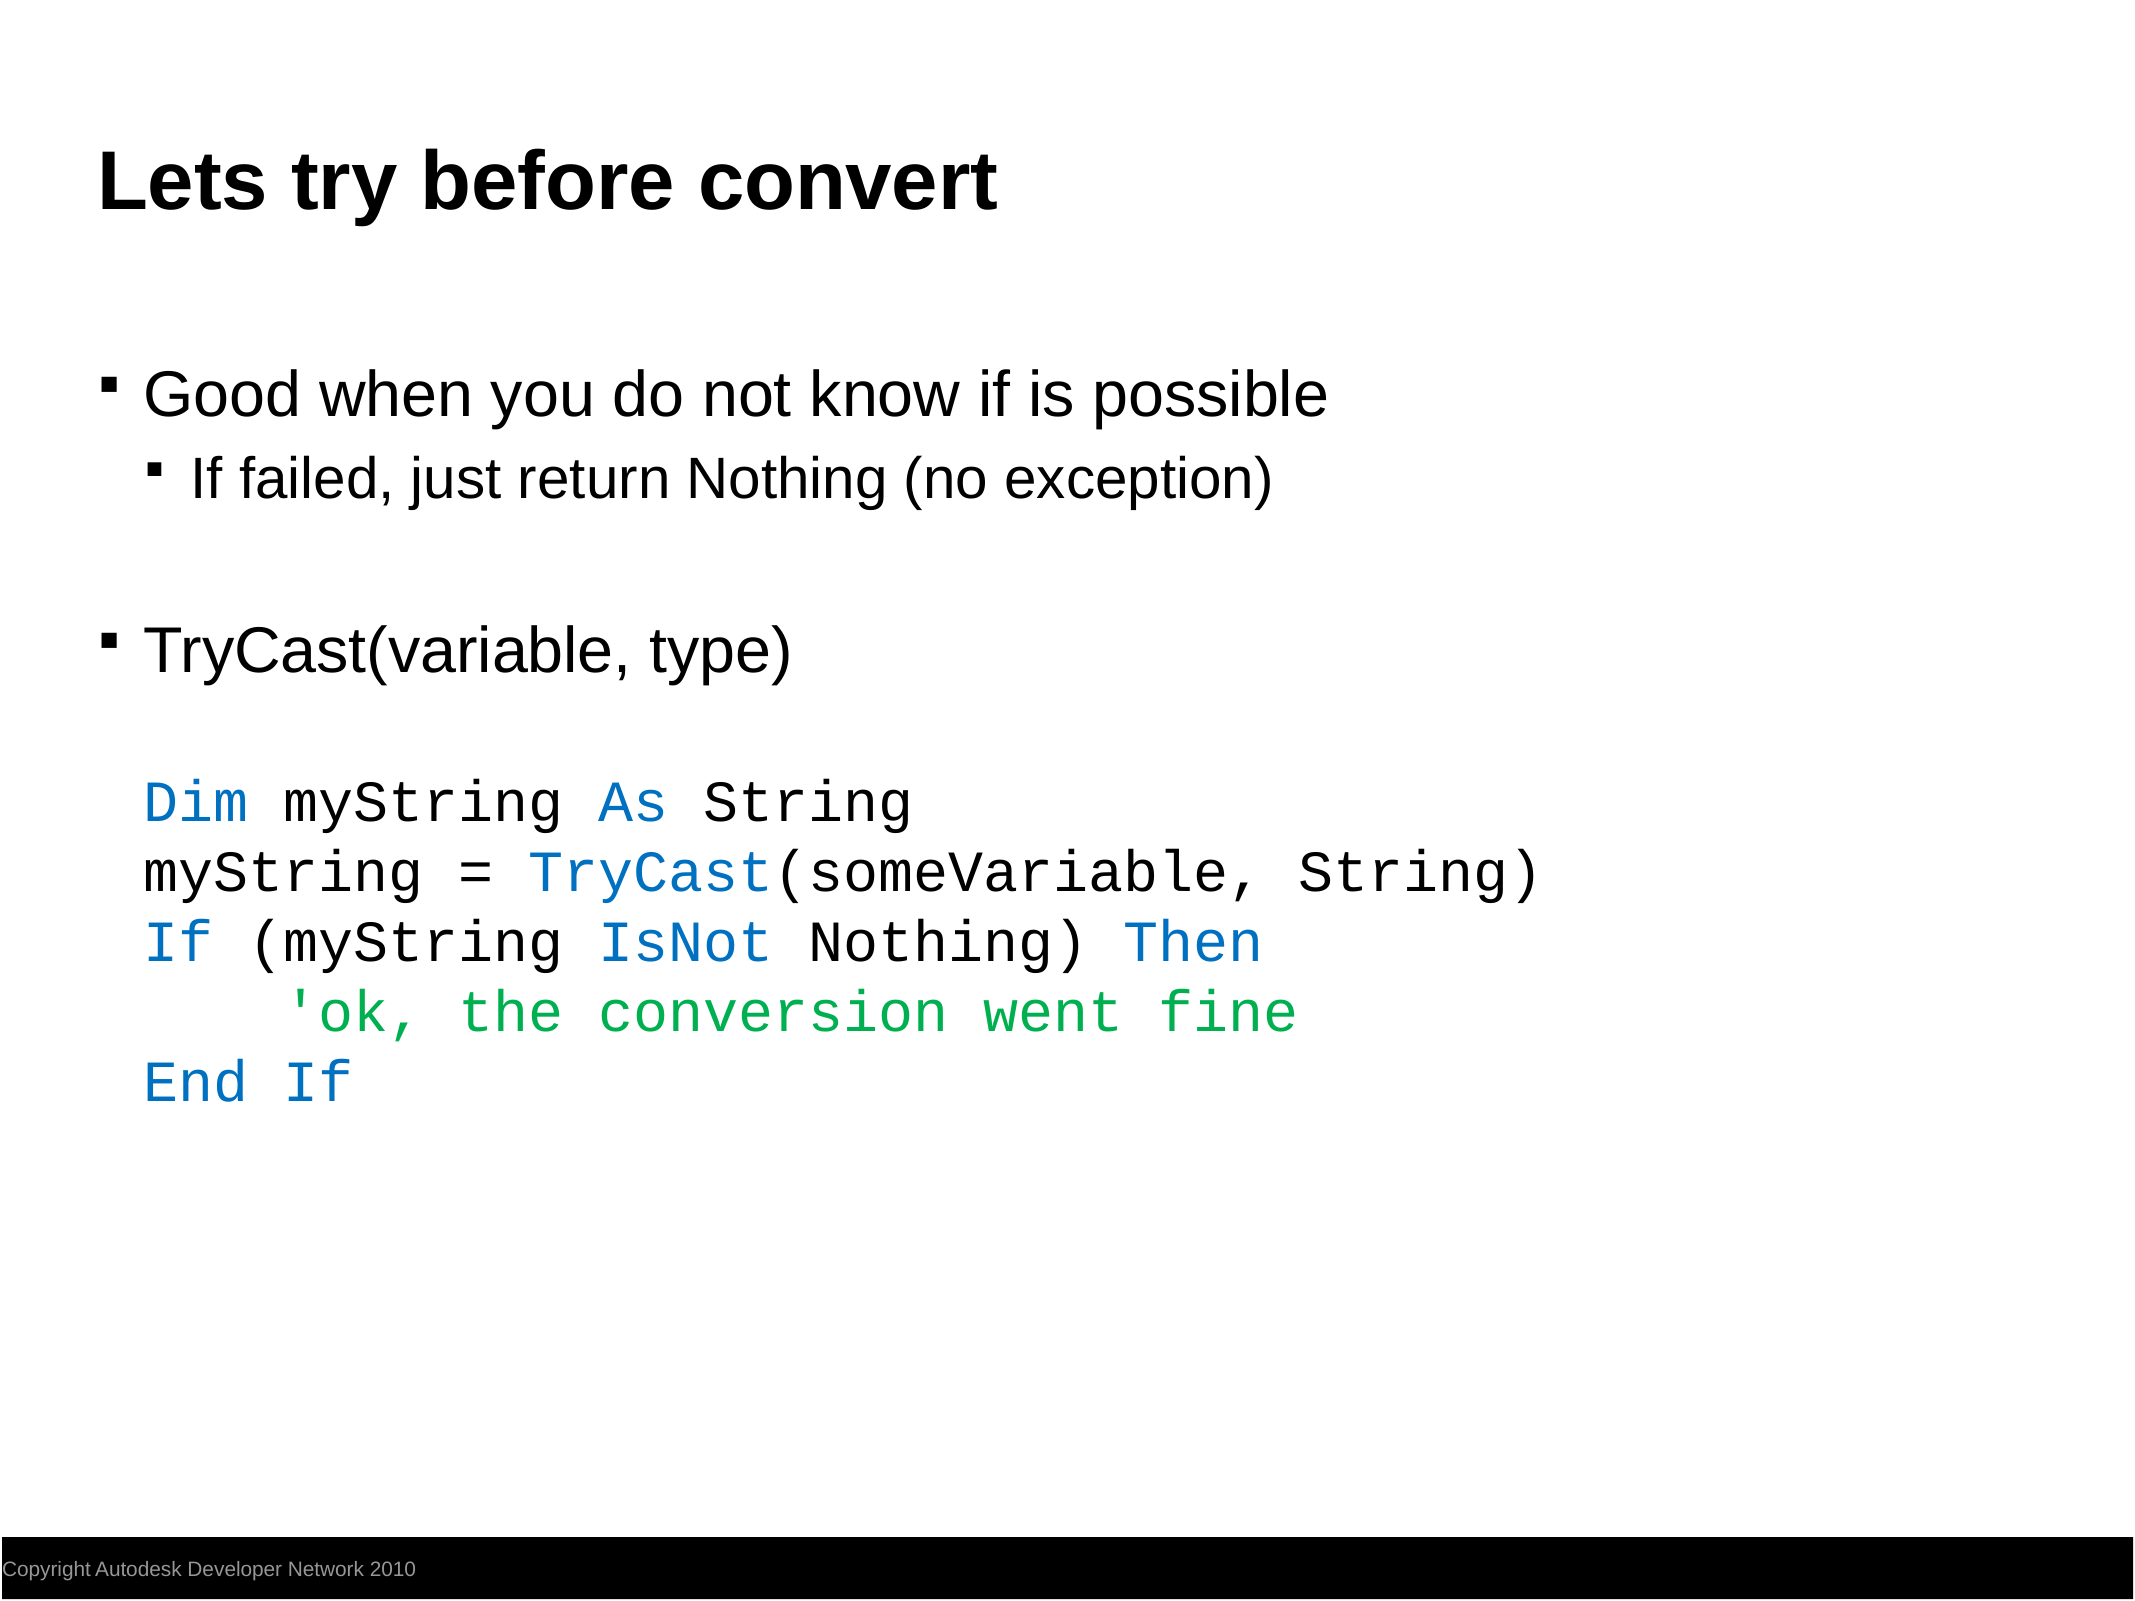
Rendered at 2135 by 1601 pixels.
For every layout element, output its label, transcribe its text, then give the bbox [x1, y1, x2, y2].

title Lets try before convert [96, 59, 2028, 293]
list Good when you do not know if is possible If failed, just return Nothing (no exception) TryCast(variable, type) Dim myString As String myString = TryCast(someVariable, String) If (myString IsNot Nothing) Then 'ok, the conversion went fine End If [96, 351, 2028, 1452]
